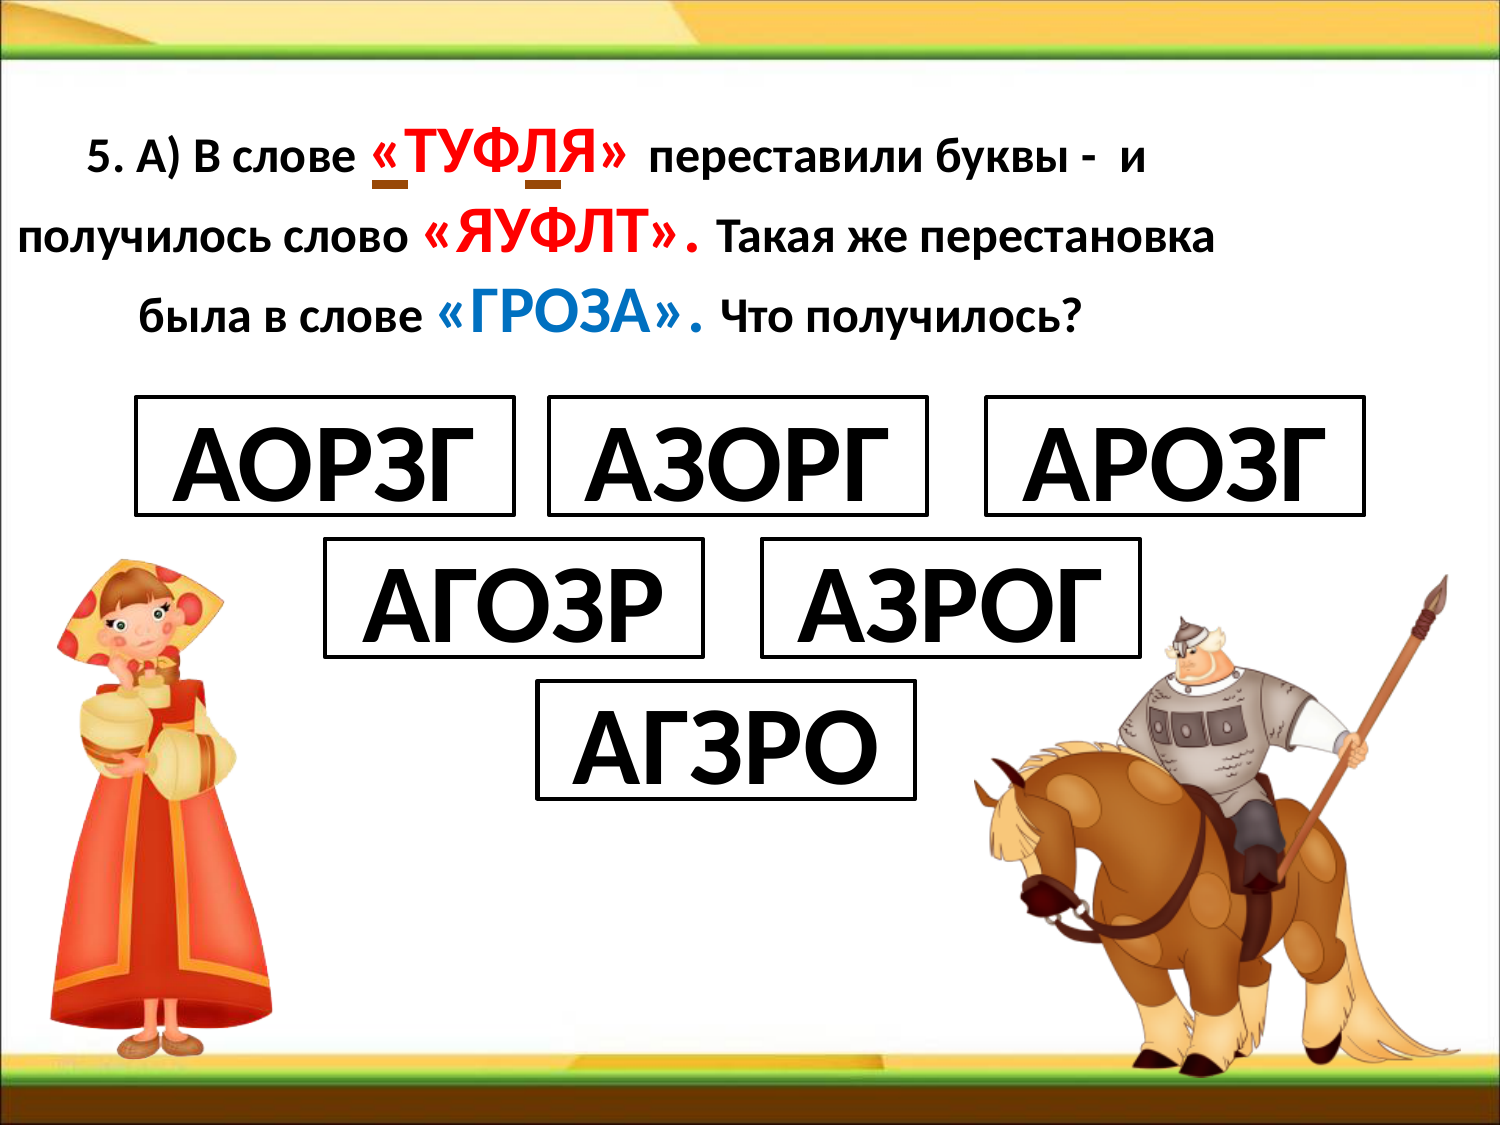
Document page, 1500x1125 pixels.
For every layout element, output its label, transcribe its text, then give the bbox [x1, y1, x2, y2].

text_box АЗОРГ [547, 395, 929, 517]
text_box 5. А) В слове «ТУФЛЯ» переставили буквы - и получилось слово «ЯУФЛТ». Такая же перестановка была в слове «ГРОЗА». Что получилось? [0, 111, 1236, 340]
text_box АОРЗГ [134, 395, 516, 517]
text_box АЗРОГ [760, 537, 1142, 659]
text_box АРОЗГ [984, 395, 1366, 517]
text_box АГЗРО [535, 679, 917, 801]
picture [0, 0, 1500, 1125]
text_box АГОЗР [323, 537, 705, 659]
